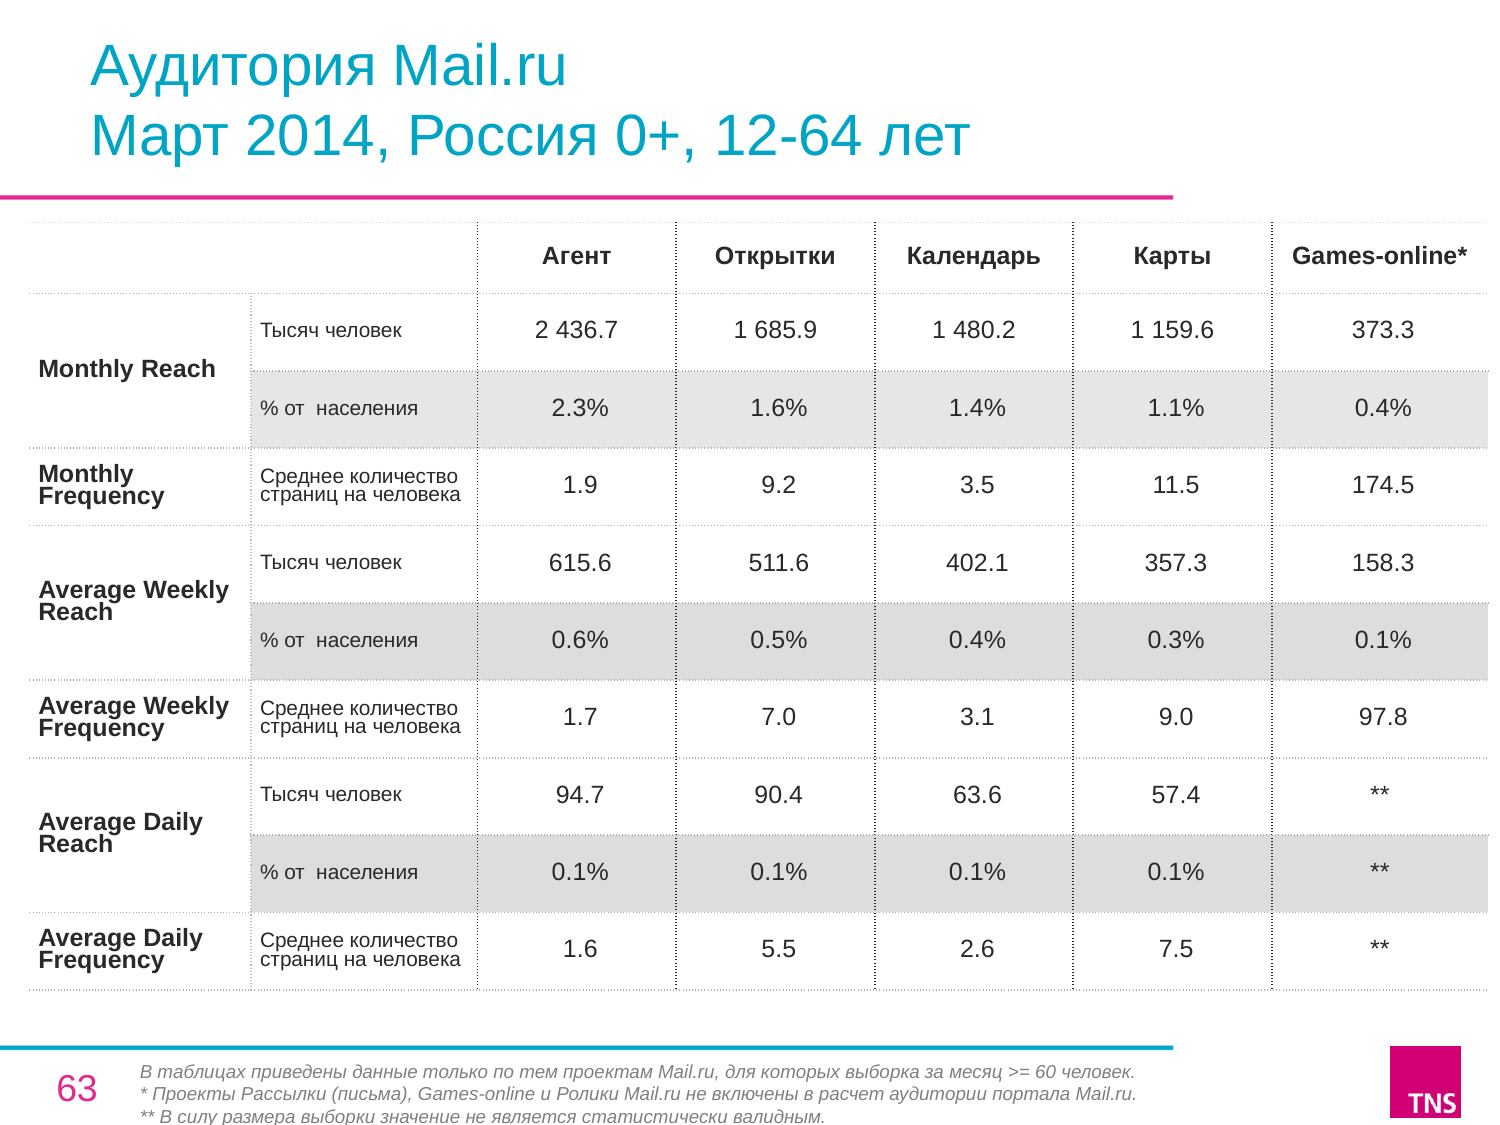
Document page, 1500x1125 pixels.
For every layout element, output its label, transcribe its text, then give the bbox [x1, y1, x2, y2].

table_cell 1 159.6 [1073, 294, 1272, 371]
table_cell 9.2 [676, 448, 875, 526]
table_cell 0.6% [478, 603, 676, 680]
table_cell Average Weekly Frequency [29, 680, 251, 758]
table_cell 1.1% [1073, 371, 1272, 448]
table_cell Среднее количество страниц на человека [251, 680, 478, 758]
table_cell 1.9 [478, 448, 676, 526]
table_cell 0.4% [875, 603, 1073, 680]
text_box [124, 1052, 1463, 1125]
table_cell 357.3 [1073, 526, 1272, 603]
table_cell 3.5 [875, 448, 1073, 526]
table_cell 0.3% [1073, 603, 1272, 680]
table_cell 1.4% [875, 371, 1073, 448]
table_cell Тысяч человек [251, 526, 478, 603]
table_header Открытки [676, 223, 875, 294]
table_cell Тысяч человек [251, 294, 478, 371]
table_cell 1.6% [676, 371, 875, 448]
table_cell 11.5 [1073, 448, 1272, 526]
table_cell 0.5% [676, 603, 875, 680]
table_cell 1 480.2 [875, 294, 1073, 371]
table_cell 2.3% [478, 371, 676, 448]
table_cell 511.6 [676, 526, 875, 603]
table_cell 402.1 [875, 526, 1073, 603]
table_header [29, 223, 478, 294]
table_header Games-online* [1272, 223, 1488, 294]
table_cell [29, 680, 1488, 990]
table_cell Average Weekly Reach [29, 526, 251, 680]
table_header Карты [1073, 223, 1272, 294]
picture [0, 0, 1500, 1125]
table_header Агент [478, 223, 676, 294]
table_cell 1 685.9 [676, 294, 875, 371]
table_header Календарь [875, 223, 1073, 294]
table_cell % от населения [251, 371, 478, 448]
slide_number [40, 1055, 124, 1125]
table_cell 174.5 [1272, 448, 1488, 526]
table_cell 158.3 [1272, 526, 1488, 603]
table_cell 0.1% [1272, 603, 1488, 680]
table_cell 0.4% [1272, 371, 1488, 448]
table_cell 373.3 [1272, 294, 1488, 371]
table_cell 615.6 [478, 526, 676, 603]
table_cell Среднее количество страниц на человека [251, 448, 478, 526]
table_cell Monthly Reach [29, 294, 251, 448]
table_cell 2 436.7 [478, 294, 676, 371]
table_cell % от населения [251, 603, 478, 680]
title Аудитория Mail.ru Март 2014, Россия 0+, 12-64 лет [74, 8, 1476, 187]
table_cell Monthly Frequency [29, 448, 251, 526]
